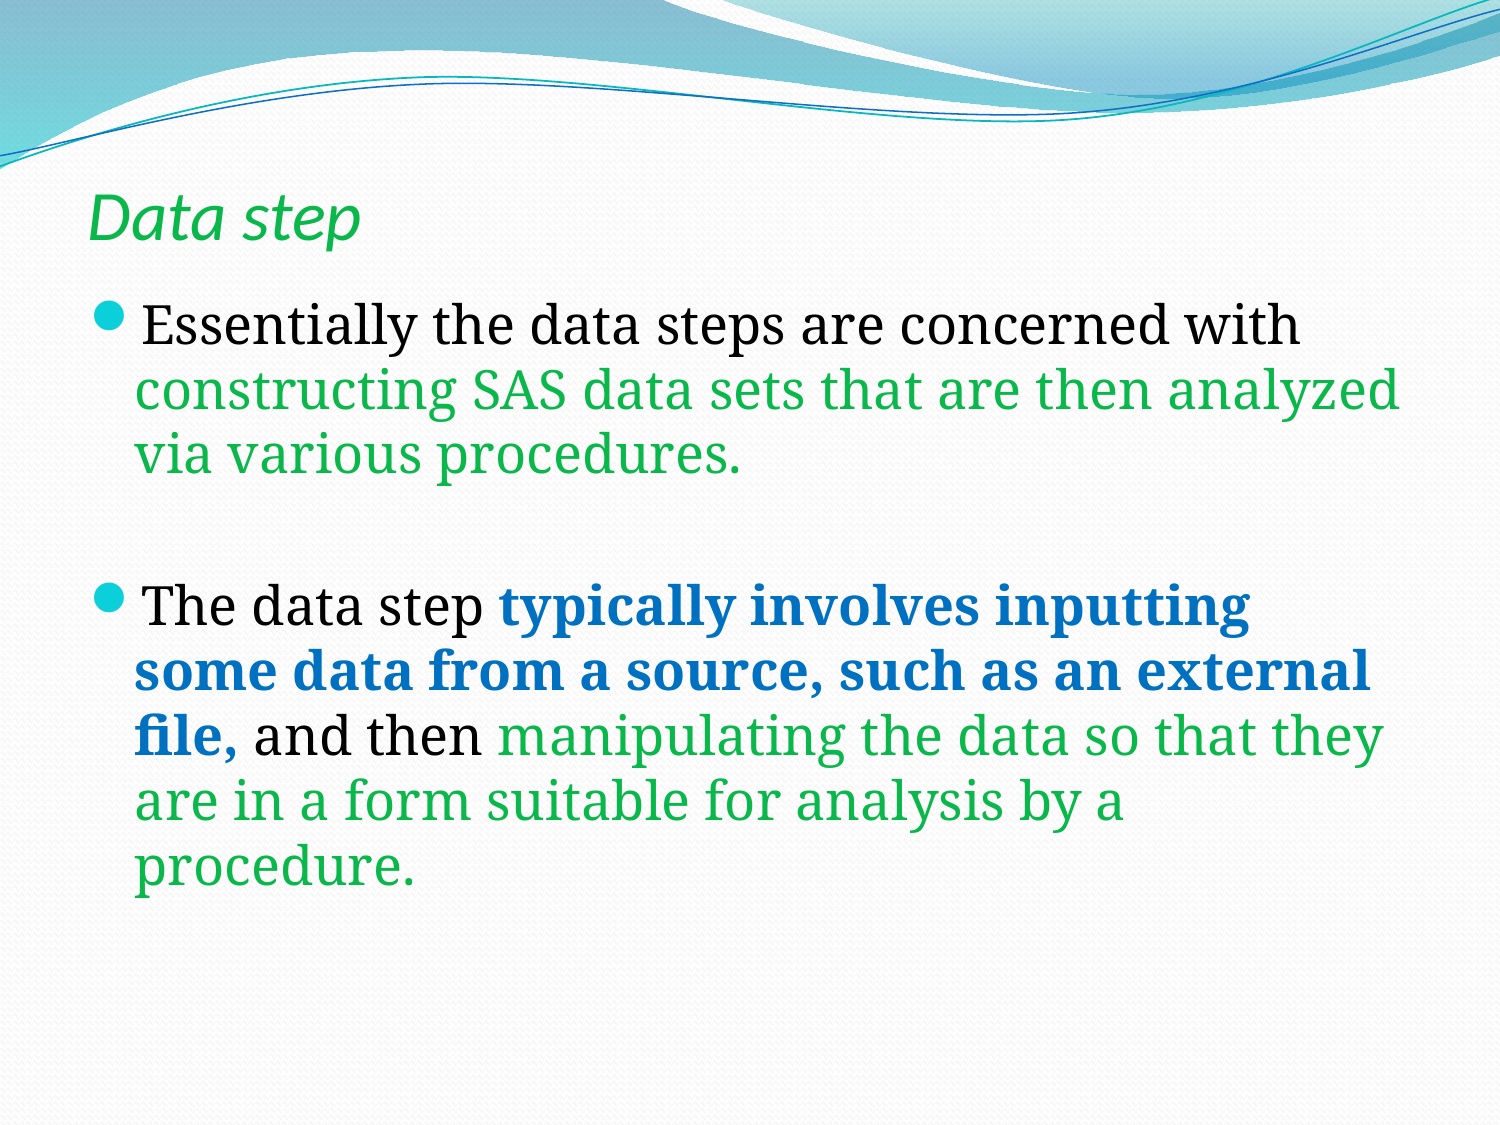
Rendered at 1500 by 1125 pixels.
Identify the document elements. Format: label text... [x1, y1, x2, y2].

title Data step [87, 162, 1438, 255]
list Essentially the data steps are concerned with constructing SAS data sets that are then analyzed via various procedures. The data step typically involves inputting some data from a source, such as an external file, and then manipulating the data so that they are in a form suitable for analysis by a procedure. [75, 282, 1425, 950]
